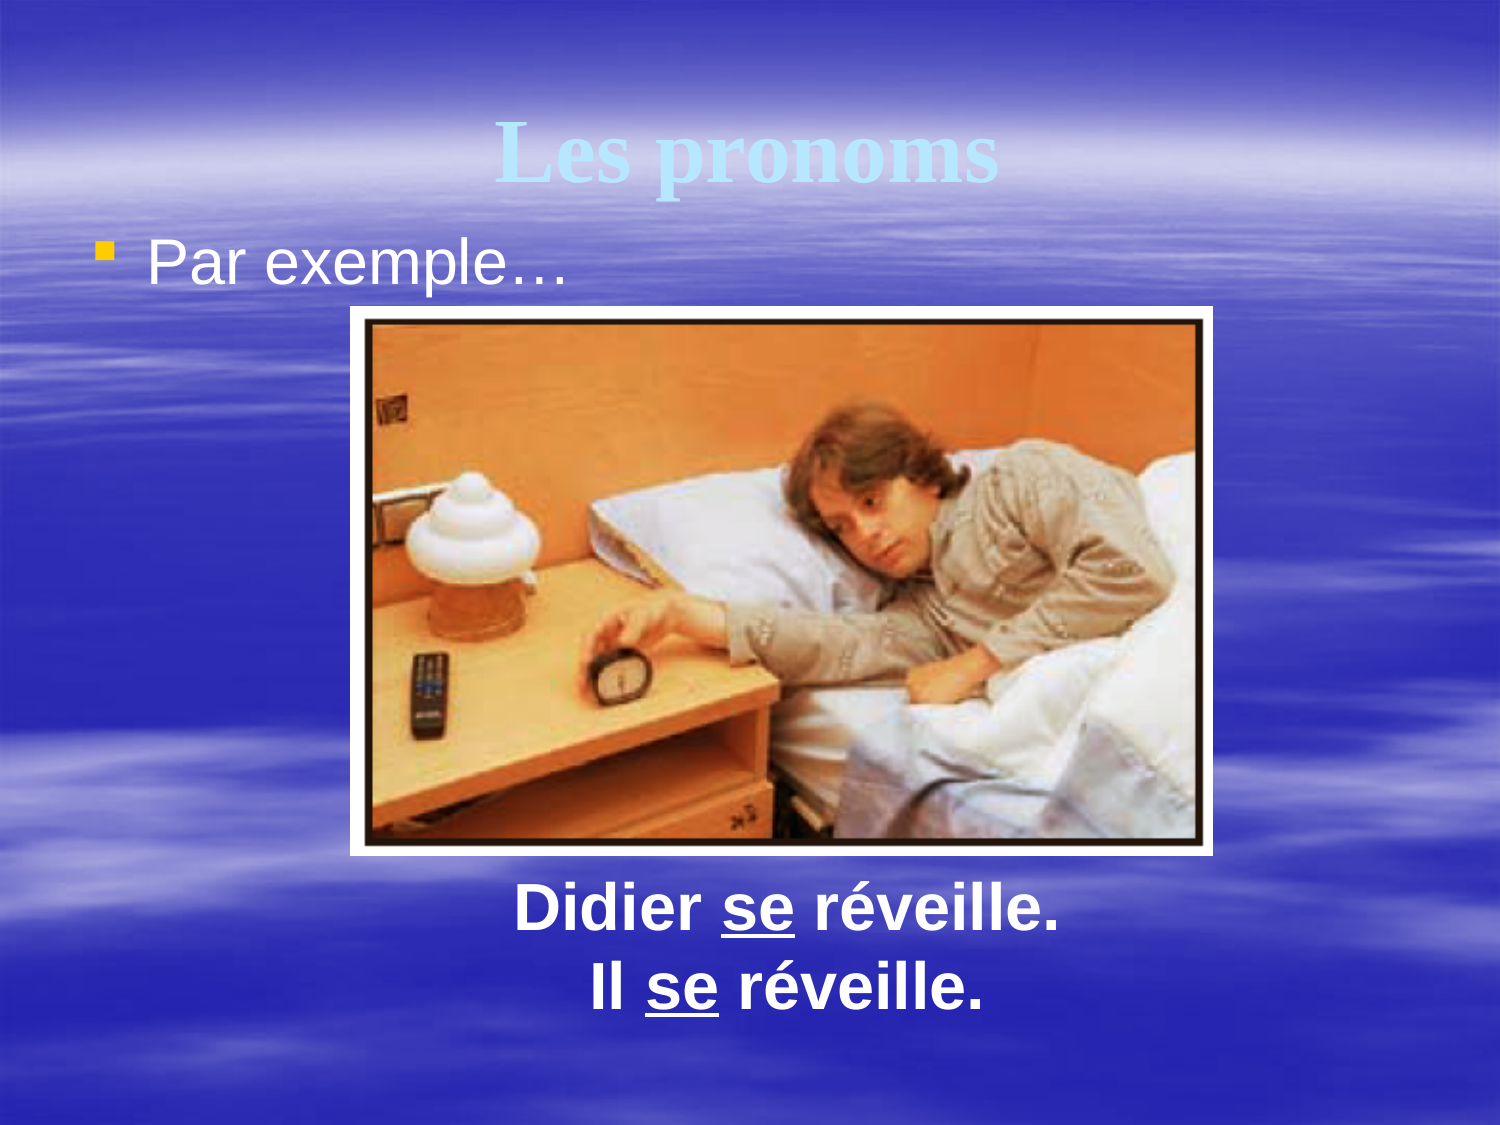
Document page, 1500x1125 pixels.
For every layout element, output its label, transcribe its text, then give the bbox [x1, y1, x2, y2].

picture [349, 305, 1213, 856]
title Les pronoms [49, 37, 1446, 255]
list Par exemple… [75, 212, 1450, 888]
text_box Didier se réveille. [487, 865, 1088, 935]
text_box Il se réveille. [487, 935, 1088, 1031]
